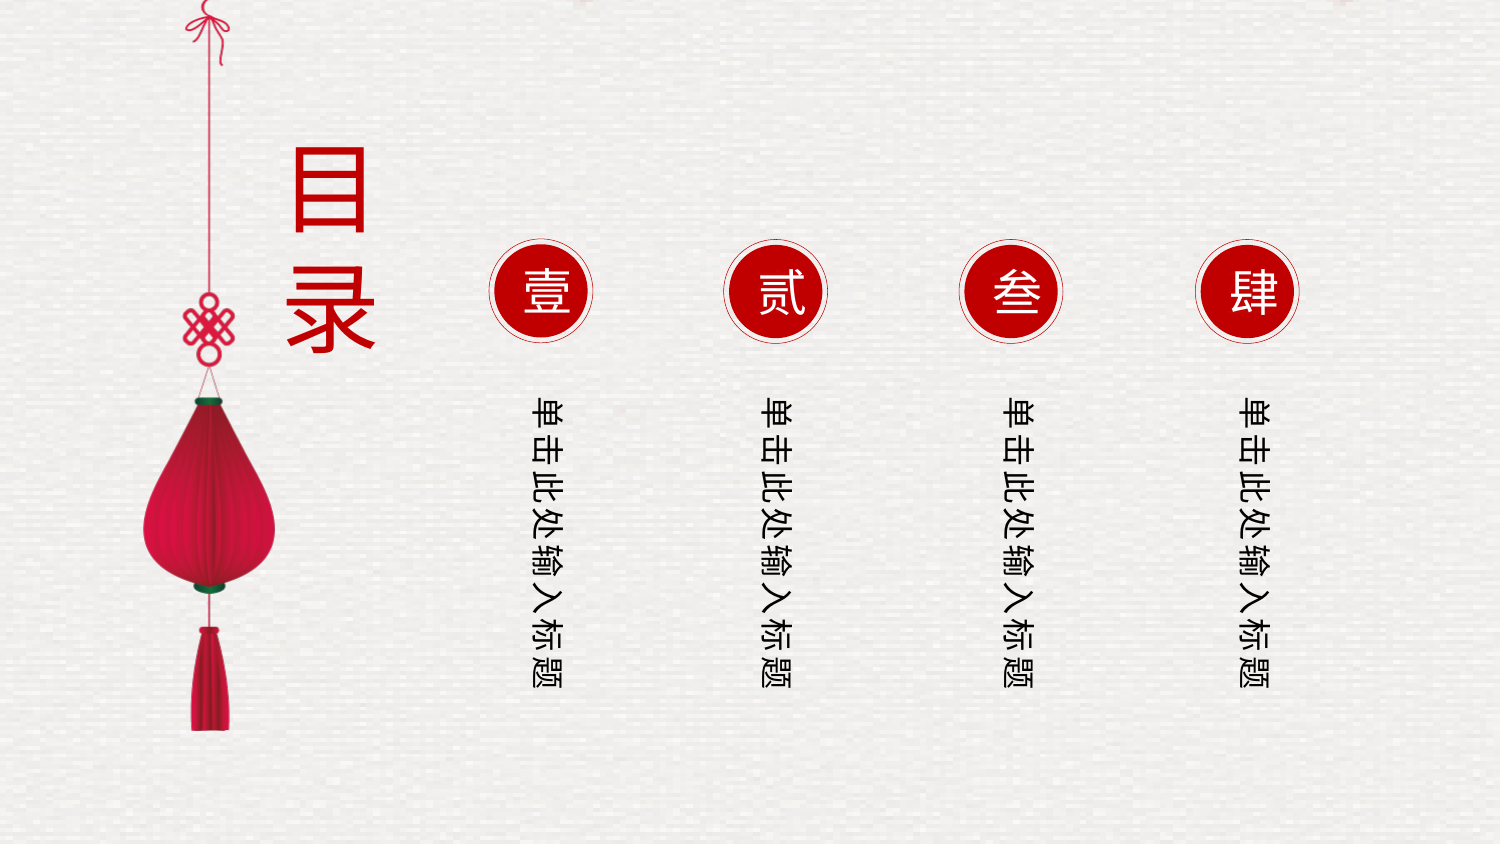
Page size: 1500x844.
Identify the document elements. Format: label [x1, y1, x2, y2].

text_box [488, 238, 593, 343]
text_box [723, 239, 828, 344]
text_box [1195, 239, 1300, 344]
picture [0, 0, 1500, 844]
text_box [959, 239, 1063, 344]
